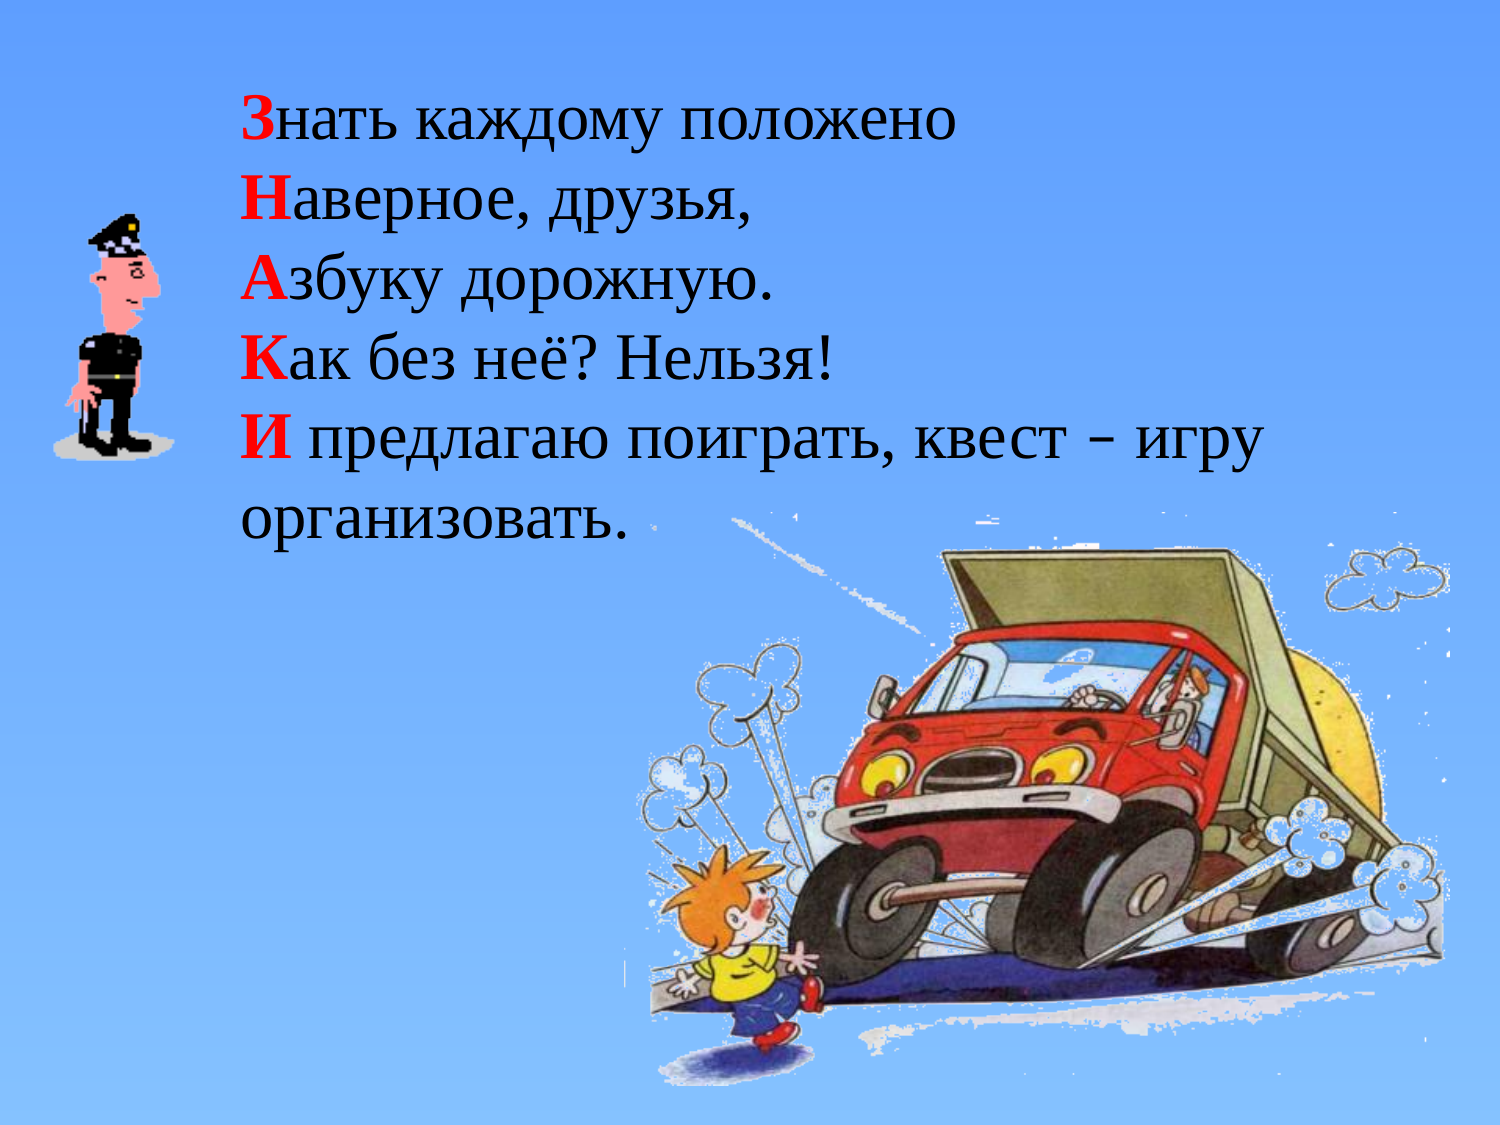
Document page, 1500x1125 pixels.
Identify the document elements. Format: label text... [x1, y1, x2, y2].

text_box Знать каждому положено Наверное, друзья, Азбуку дорожную. Как без неё? Нельзя! И предлагаю поиграть, квест – игру организовать. [225, 65, 1300, 560]
picture [49, 212, 238, 463]
picture [624, 512, 1451, 1087]
